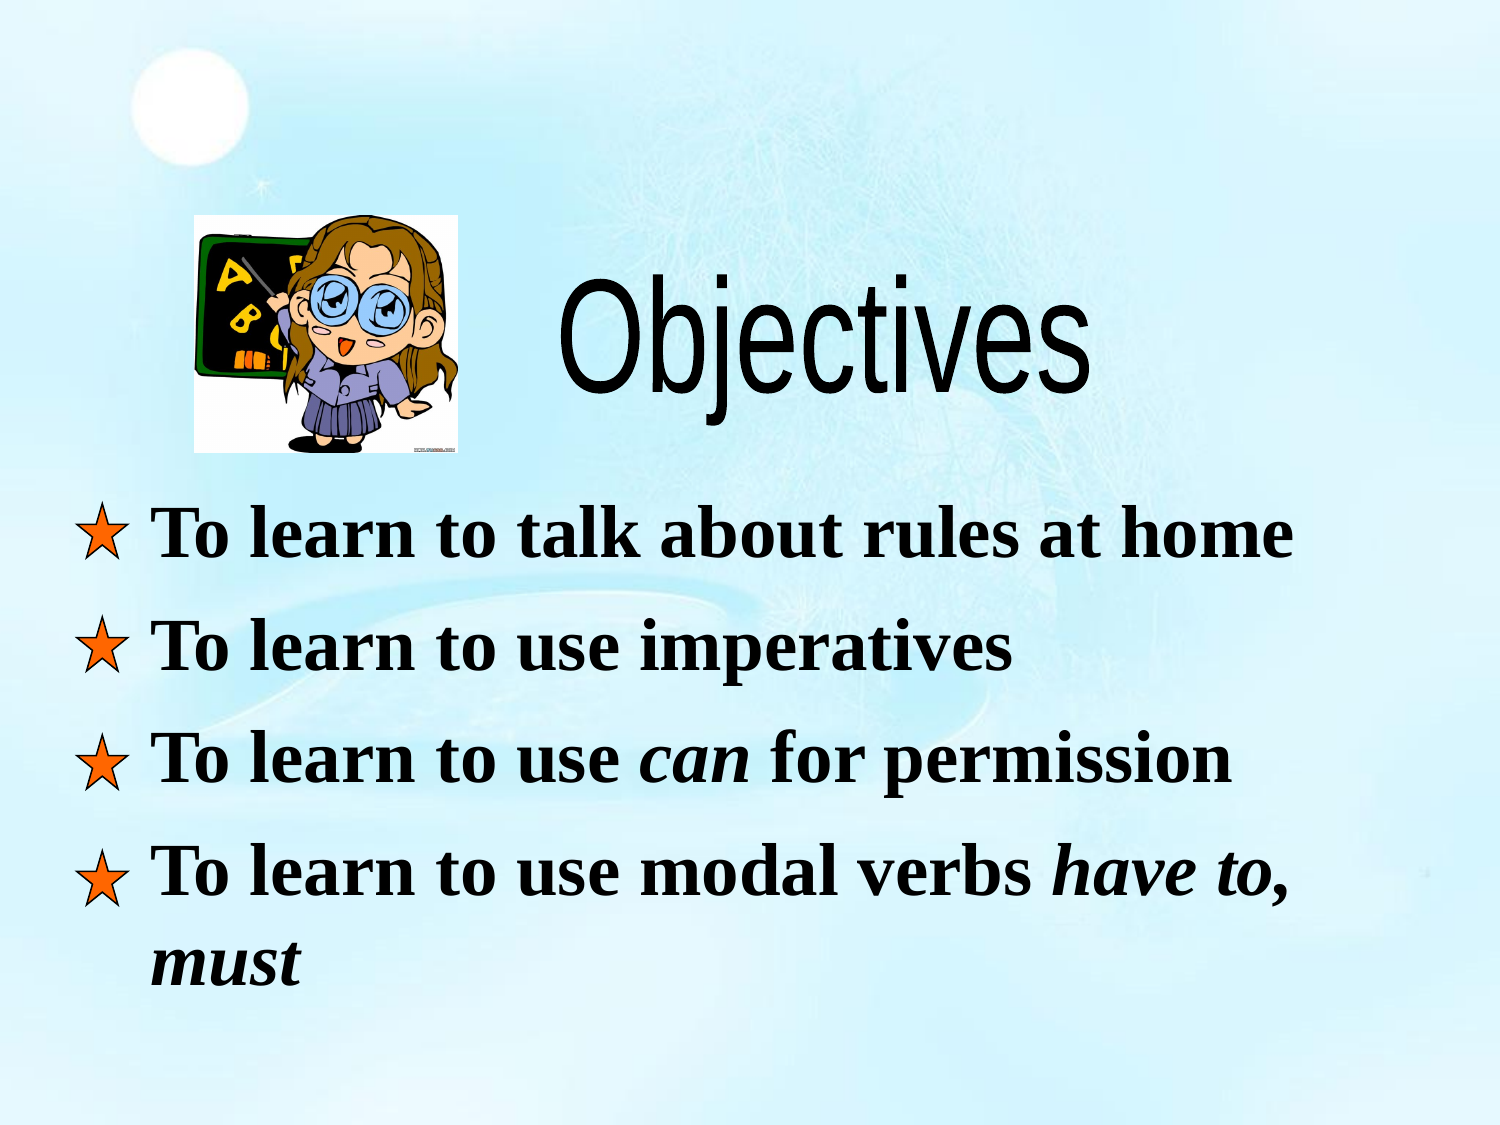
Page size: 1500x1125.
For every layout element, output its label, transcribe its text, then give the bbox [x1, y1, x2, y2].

text_box To learn to talk about rules at home To learn to use imperatives To learn to use can for permission To learn to use modal verbs have to, must [135, 475, 1365, 1008]
text_box [76, 734, 128, 789]
text_box [76, 616, 128, 672]
text_box [76, 503, 128, 558]
picture [0, 0, 1500, 1125]
text_box [76, 850, 128, 905]
